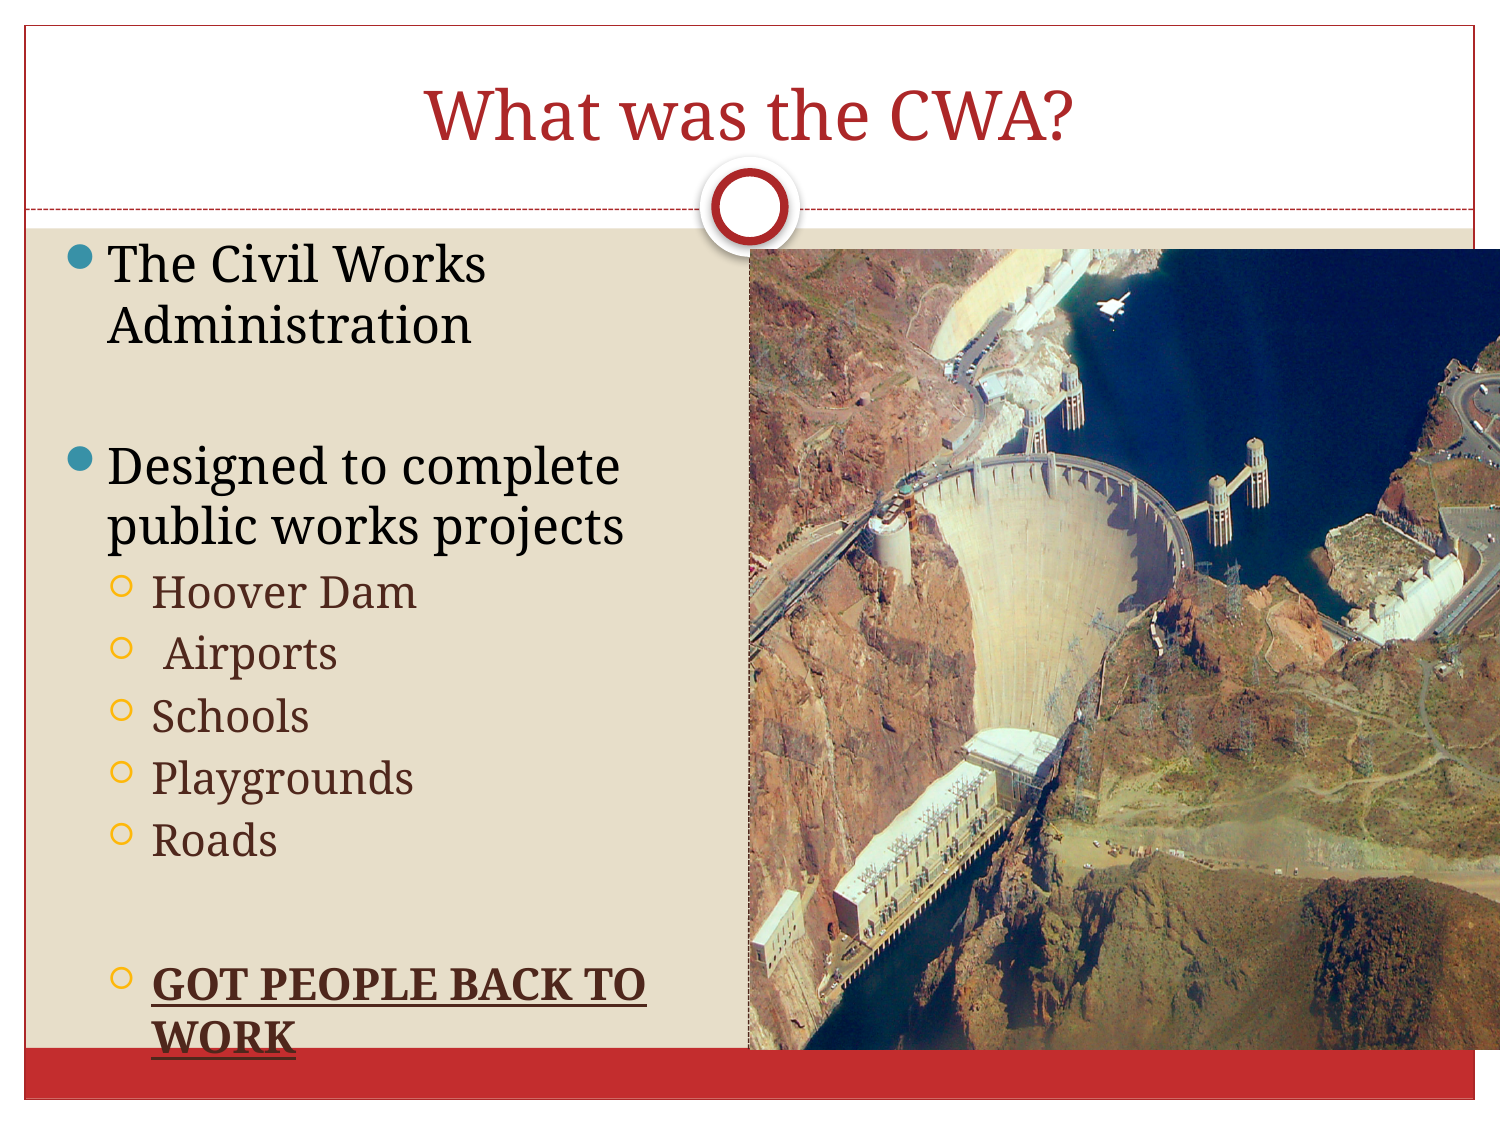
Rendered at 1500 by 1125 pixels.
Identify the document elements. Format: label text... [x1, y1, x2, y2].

picture [749, 249, 1500, 1051]
title What was the CWA? [49, 37, 1450, 162]
list The Civil Works Administration Designed to complete public works projects Hoover Dam Airports Schools Playgrounds Roads GOT PEOPLE BACK TO WORK [49, 224, 738, 1075]
